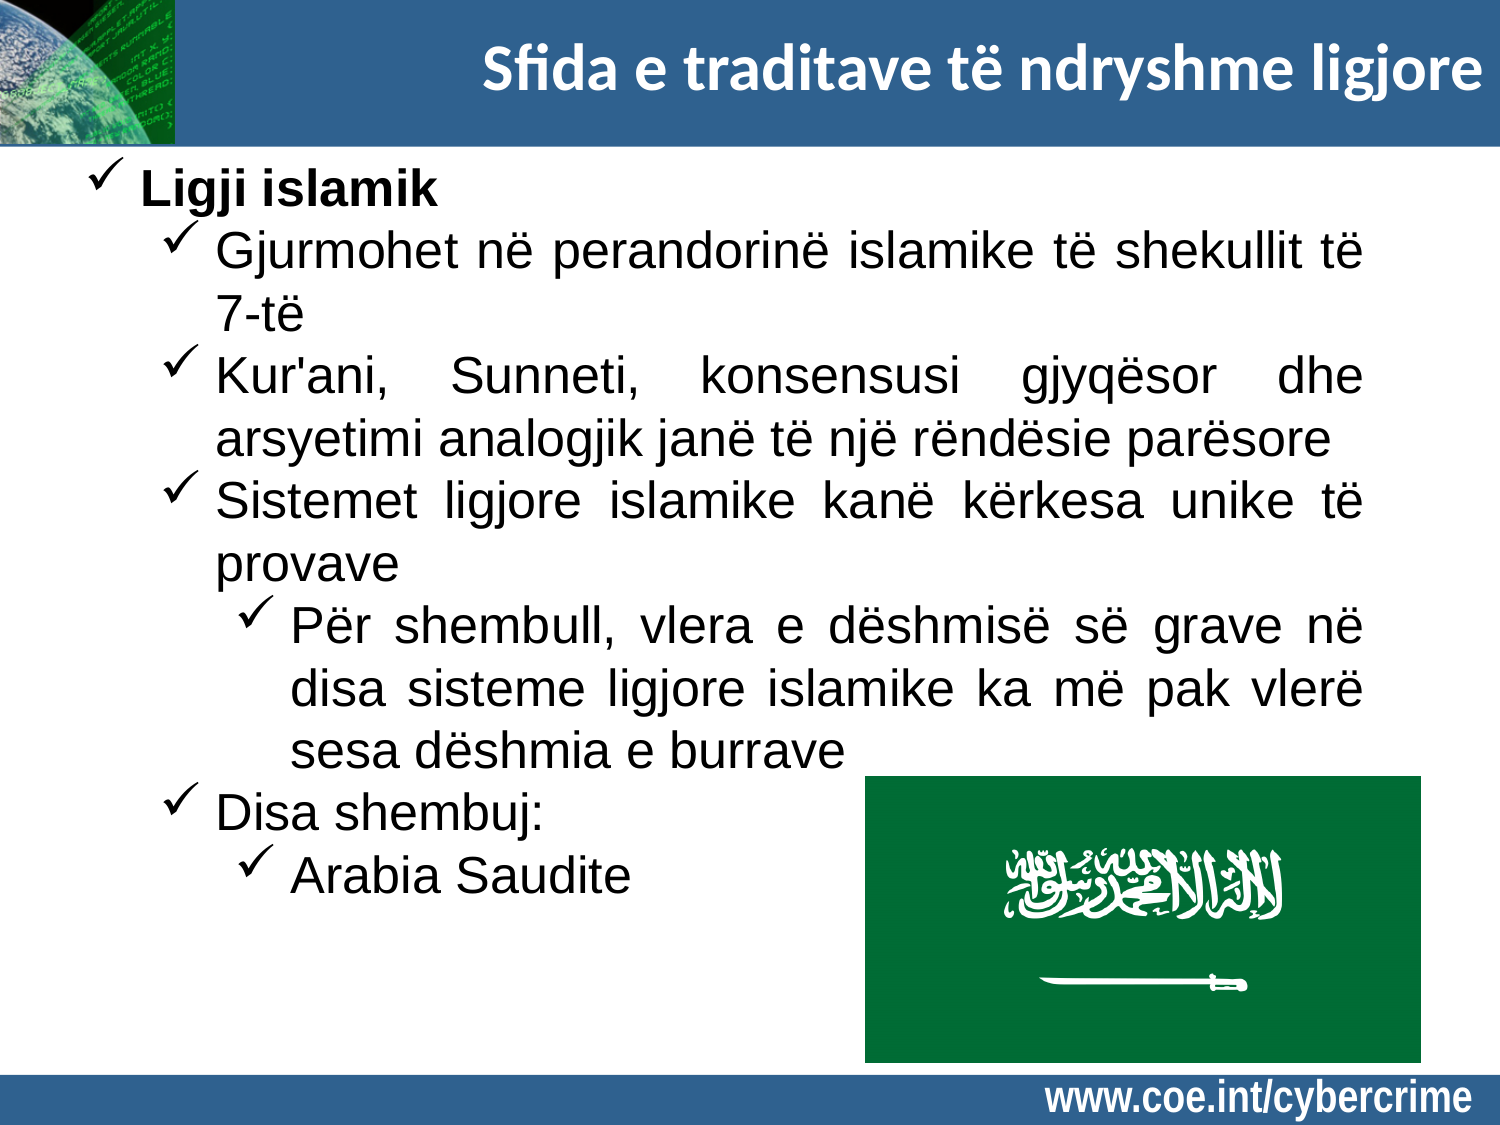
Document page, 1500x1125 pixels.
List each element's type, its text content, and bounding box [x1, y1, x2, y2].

text_box [0, 1073, 1030, 1125]
picture [865, 775, 1421, 1064]
picture [0, 0, 175, 144]
text_box www.coe.int/cybercrime [1030, 1059, 1500, 1125]
text_box Sfida e traditave të ndryshme ligjore [179, 0, 1500, 149]
text_box Ligji islamik Gjurmohet në perandorinë islamike të shekullit të 7-të Kur'ani, Sunneti, konsensusi gjyqësor dhe arsyetimi analogjik janë të një rëndësie parësore Sistemet ligjore islamike kanë kërkesa unike të provave Për shembull, vlera e dëshmisë së grave në disa sisteme ligjore islamike ka më pak vlerë sesa dëshmia e burrave Disa shembuj: Arabia Saudite [69, 146, 1380, 912]
